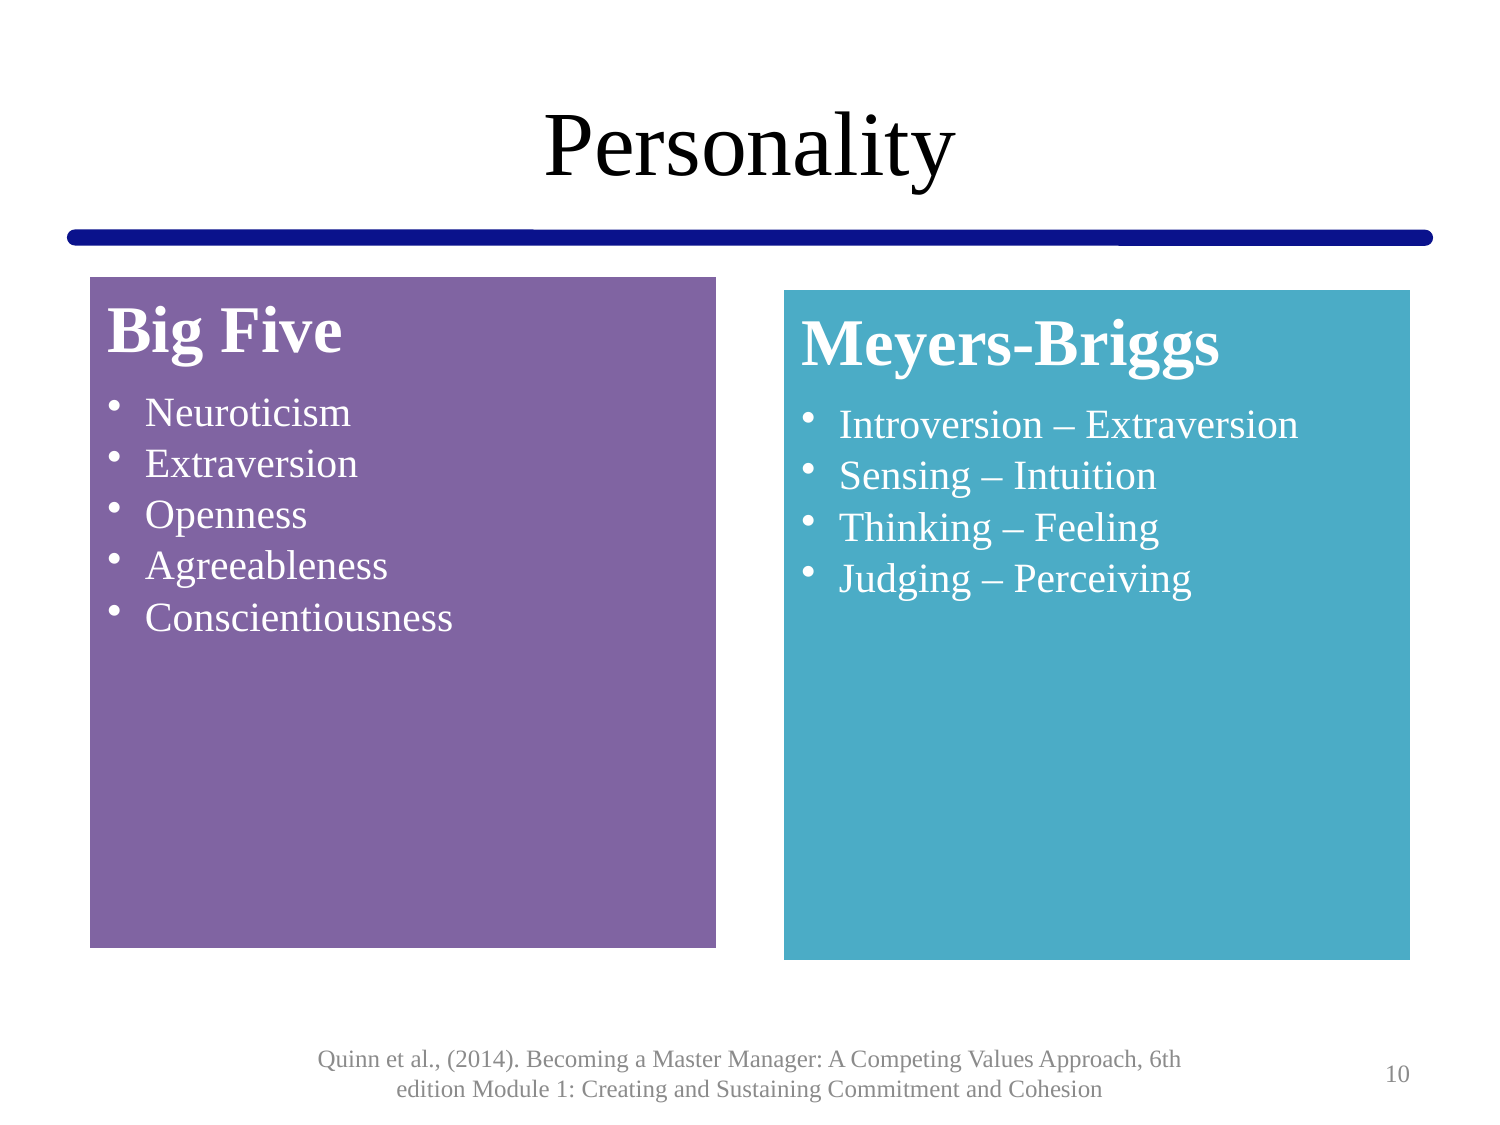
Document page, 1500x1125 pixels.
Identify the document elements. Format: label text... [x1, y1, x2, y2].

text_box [87, 249, 1413, 1001]
footer Quinn et al., (2014). Becoming a Master Manager: A Competing Values Approach, 6th edition Module 1: Creating and Sustaining Commitment and Cohesion [275, 1042, 1074, 1103]
slide_number 10 [1074, 1042, 1425, 1103]
title Personality [75, 45, 1425, 233]
